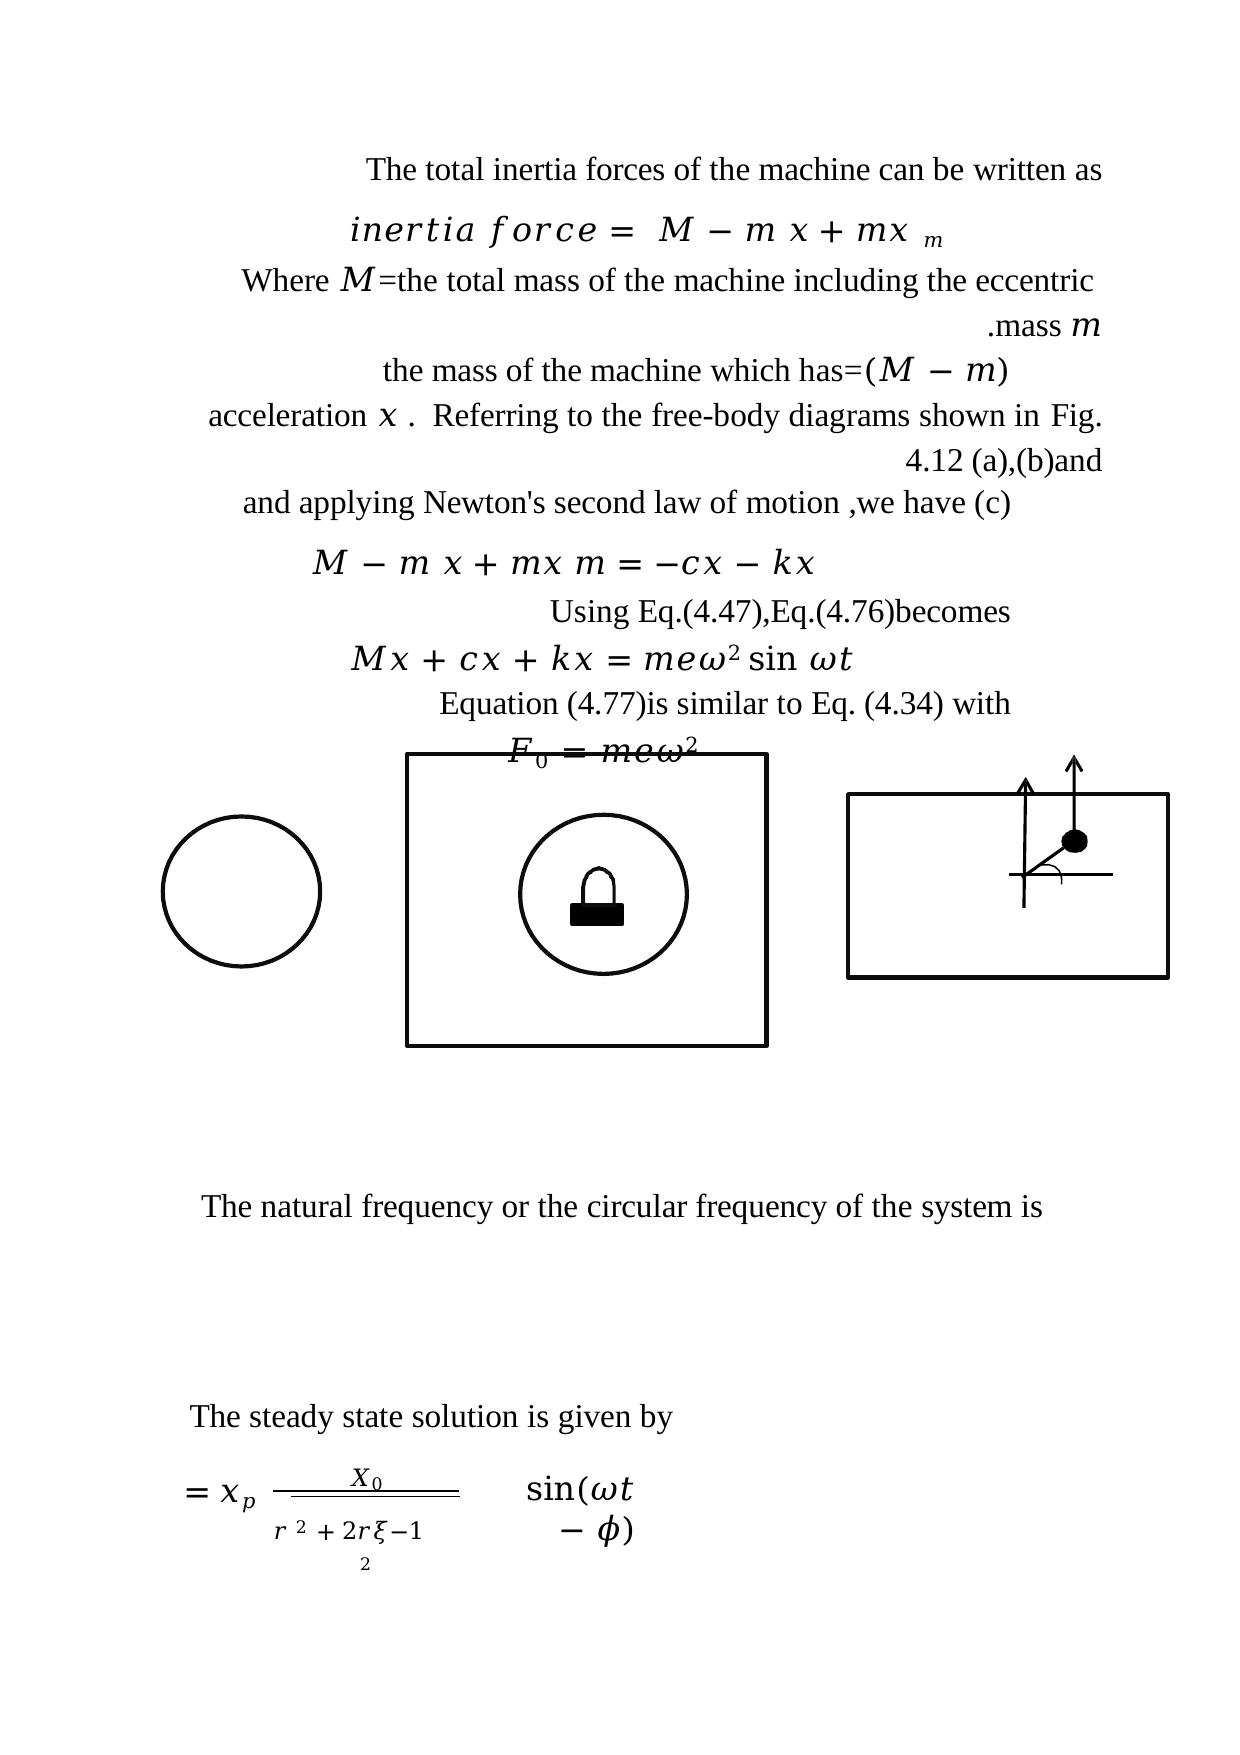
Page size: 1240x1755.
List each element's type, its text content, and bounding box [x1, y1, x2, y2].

text_box [1041, 864, 1062, 885]
text_box The natural frequency or the circular frequency of the system is [194, 1181, 1046, 1224]
text_box [1065, 754, 1084, 832]
text_box [1022, 876, 1026, 909]
text_box [572, 905, 623, 924]
text_box [407, 753, 767, 1047]
text_box [162, 816, 321, 967]
text_box [1016, 776, 1035, 874]
text_box [848, 794, 1169, 978]
text_box [520, 814, 687, 974]
text_box The total inertia forces of the machine can be written as 𝑖𝑛𝑒𝑟𝑡𝑖𝑎 𝑓𝑜𝑟𝑐𝑒 = 𝑀 − 𝑚 𝑥 + 𝑚𝑥 𝑚 Where 𝑀=the total mass of the machine including the eccentric mass 𝑚. (𝑀 − 𝑚)=the mass of the machine which has acceleration 𝑥 . Referring to the free-body diagrams shown in Fig. 4.12 (a),(b)and (c) and applying Newton's second law of motion ,we have 𝑀 − 𝑚 𝑥 + 𝑚𝑥 𝑚 = −𝑐𝑥 − 𝑘𝑥 Using Eq.(4.47),Eq.(4.76)becomes 𝑀𝑥 + 𝑐𝑥 + 𝑘𝑥 = 𝑚𝑒𝜔2 sin 𝜔𝑡 Equation (4.77)is similar to Eq. (4.34) with 𝐹0 = 𝑚𝑒𝜔2 [181, 140, 1109, 773]
text_box sin(𝜔𝑡 − 𝜙) [462, 1464, 639, 1547]
text_box [581, 866, 616, 907]
text_box 𝑥𝑝 = [181, 1464, 263, 1513]
text_box The steady state solution is given by [185, 1391, 676, 1434]
text_box [1061, 829, 1088, 854]
text_box 𝑋0 1−𝑟 2 + 2𝑟𝜉 2 [266, 1445, 464, 1583]
